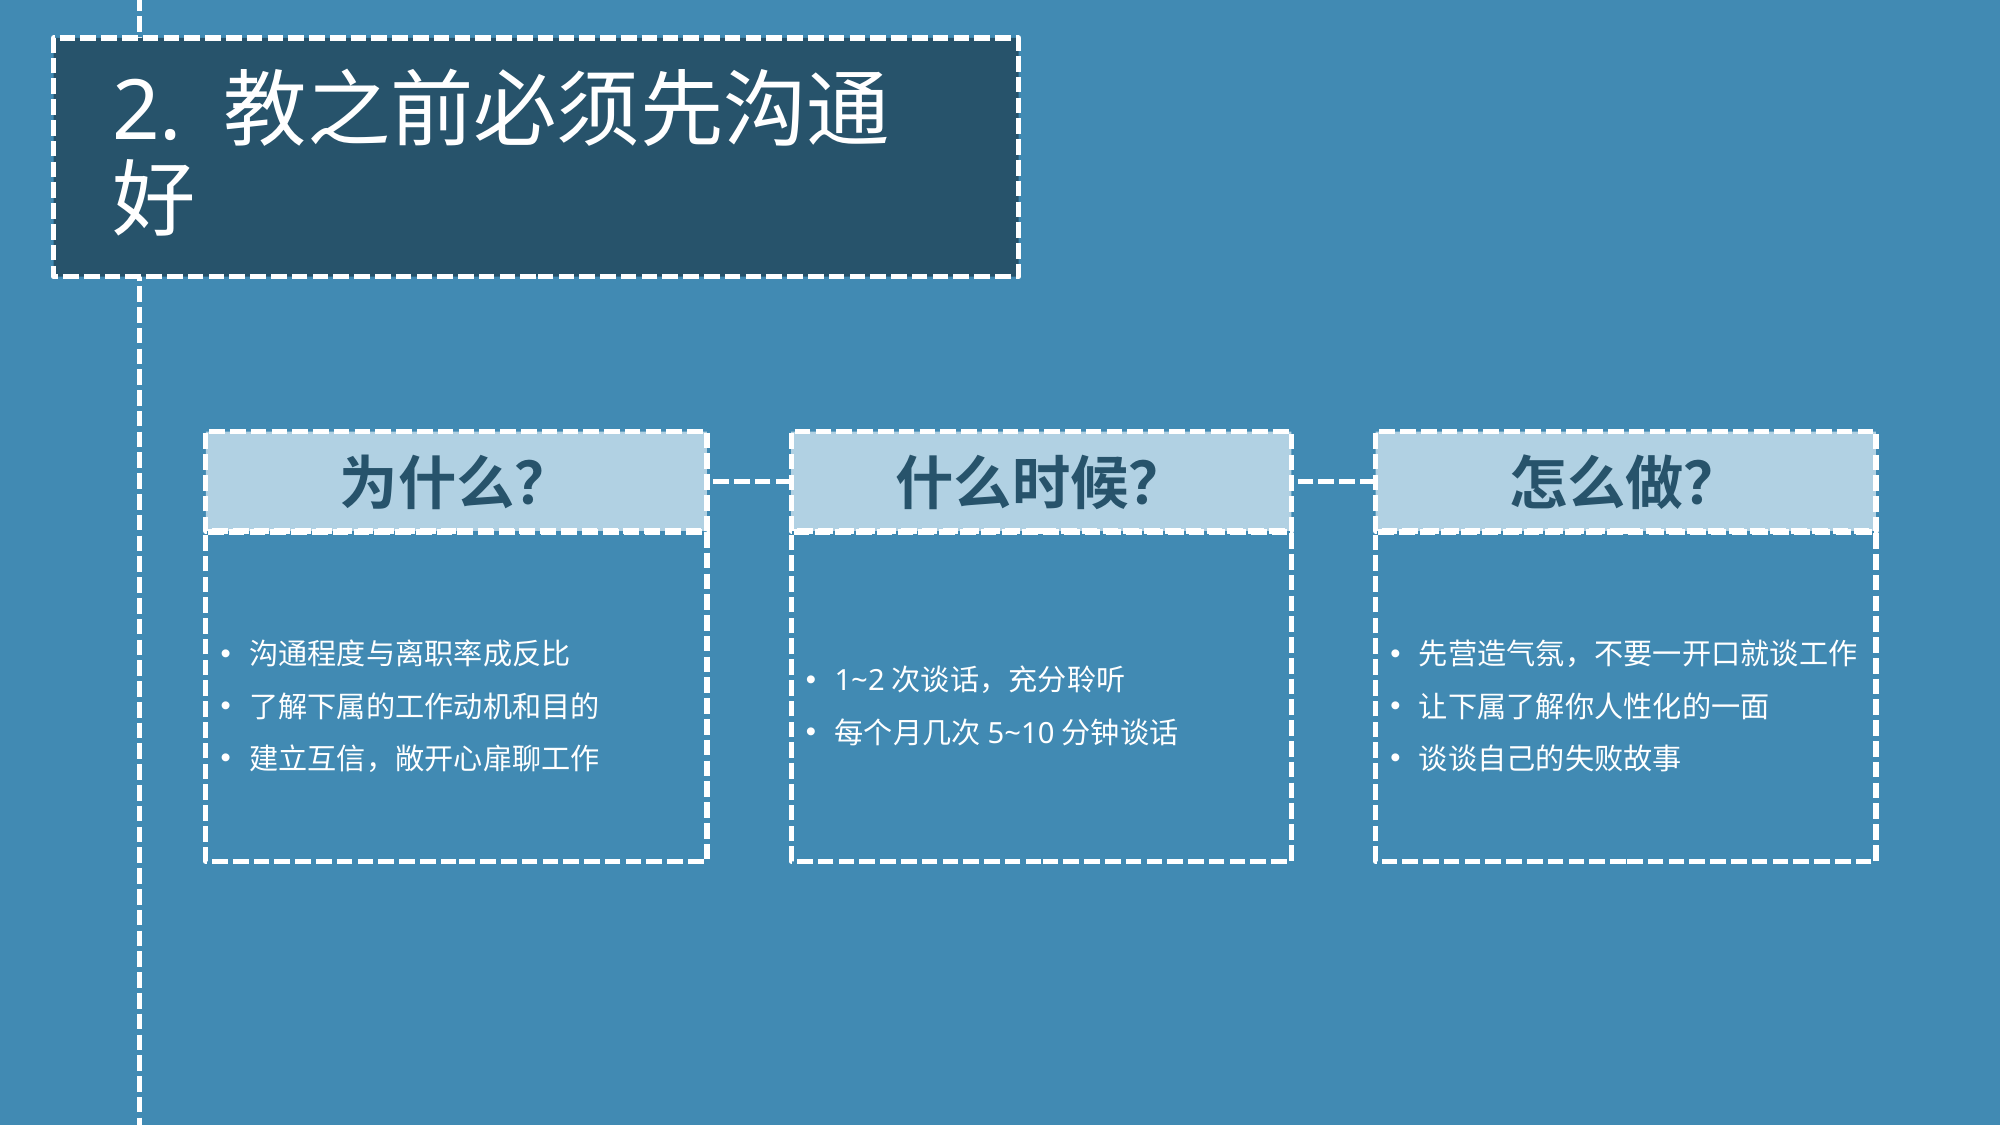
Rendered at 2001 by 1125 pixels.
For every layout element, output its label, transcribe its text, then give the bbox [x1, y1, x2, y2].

text_box 1~2次谈话，充分聆听 每个月几次5~10分钟谈话 [791, 531, 1292, 862]
text_box 为什么？ [205, 431, 707, 531]
text_box 先营造气氛，不要一开口就谈工作 让下属了解你人性化的一面 谈谈自己的失败故事 [1375, 531, 1876, 862]
text_box 沟通程度与离职率成反比 了解下属的工作动机和目的 建立互信，敞开心扉聊工作 [205, 531, 707, 862]
text_box 2. 教之前必须先沟通好 [53, 37, 1019, 277]
text_box 什么时候？ [791, 431, 1292, 531]
text_box 怎么做？ [1375, 431, 1876, 531]
